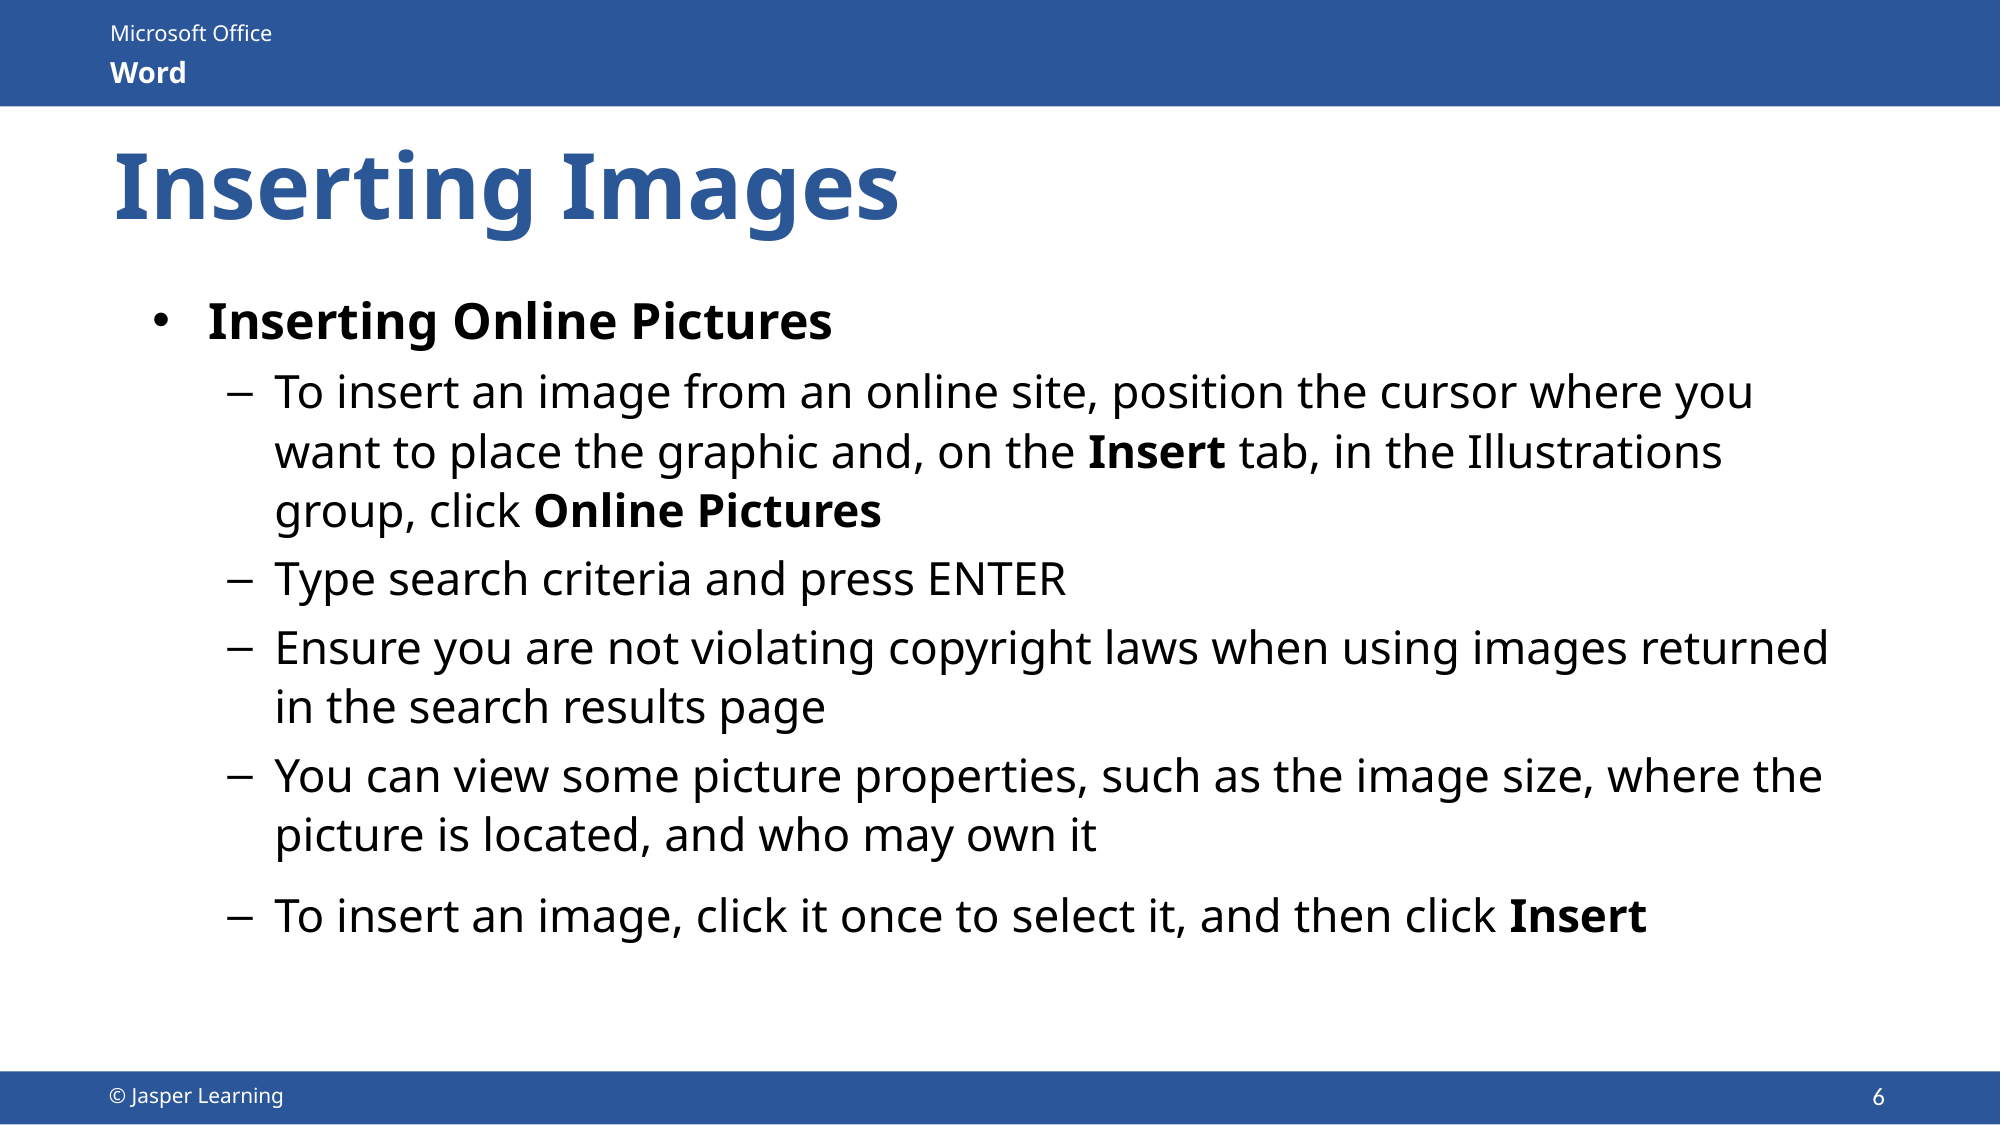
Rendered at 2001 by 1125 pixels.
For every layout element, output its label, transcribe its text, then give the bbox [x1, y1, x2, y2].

list Inserting Online Pictures To insert an image from an online site, position the cursor where you want to place the graphic and, on the Insert tab, in the Illustrations group, click Online Pictures Type search criteria and press ENTER Ensure you are not violating copyright laws when using images returned in the search results page You can view some picture properties, such as the image size, where the picture is located, and who may own it To insert an image, click it once to select it, and then click Insert [137, 277, 1866, 1014]
title Inserting Images [99, 118, 1866, 248]
footer © Jasper Learning [94, 1066, 769, 1125]
slide_number 6 [1433, 1065, 1900, 1125]
